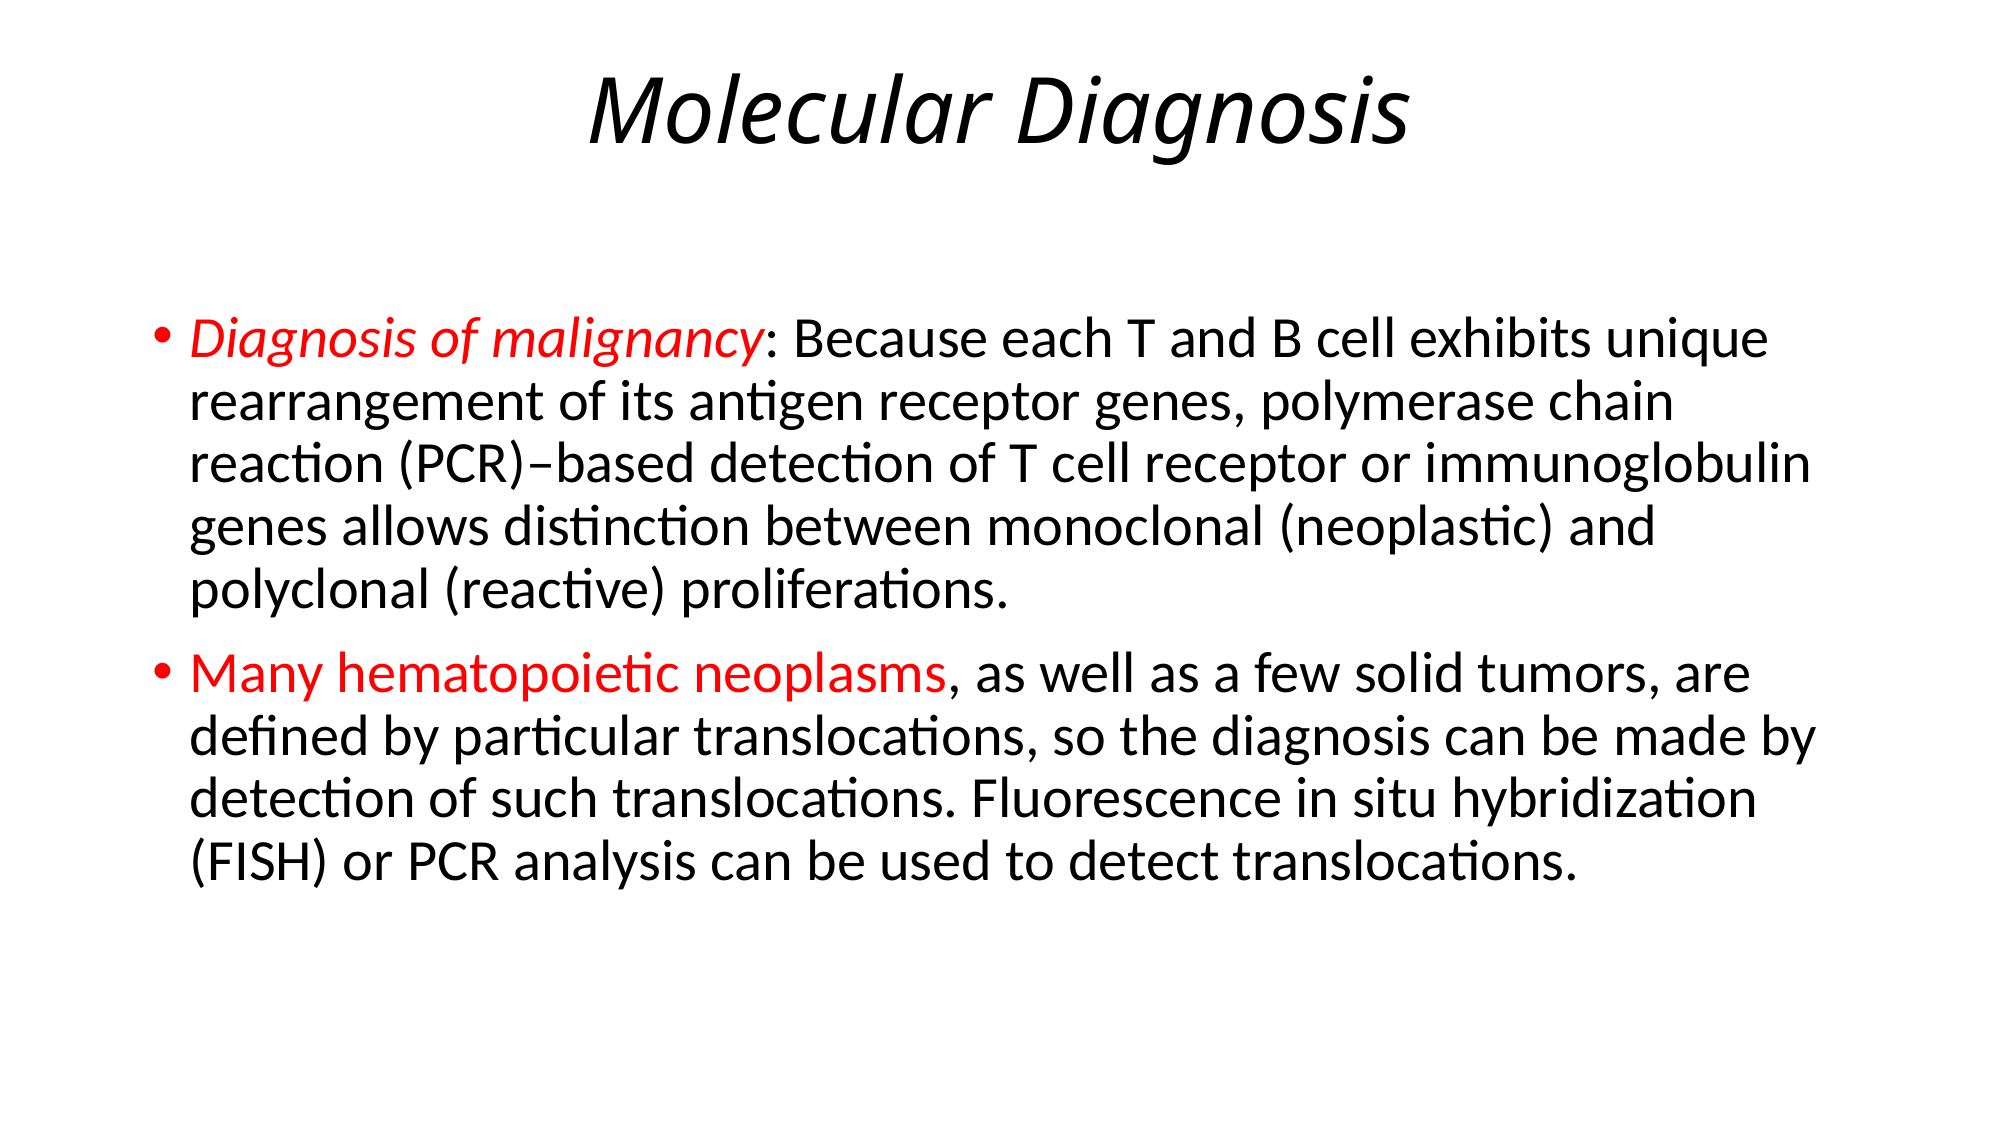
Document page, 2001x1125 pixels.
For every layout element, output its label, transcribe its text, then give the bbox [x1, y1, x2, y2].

list Diagnosis of malignancy: Because each T and B cell exhibits unique rearrangement of its antigen receptor genes, polymerase chain reaction (PCR)–based detection of T cell receptor or immunoglobulin genes allows distinction between monoclonal (neoplastic) and polyclonal (reactive) proliferations. Many hematopoietic neoplasms, as well as a few solid tumors, are defined by particular translocations, so the diagnosis can be made by detection of such translocations. Fluorescence in situ hybridization (FISH) or PCR analysis can be used to detect translocations. [137, 299, 1863, 1014]
title Molecular Diagnosis [137, 59, 1863, 278]
